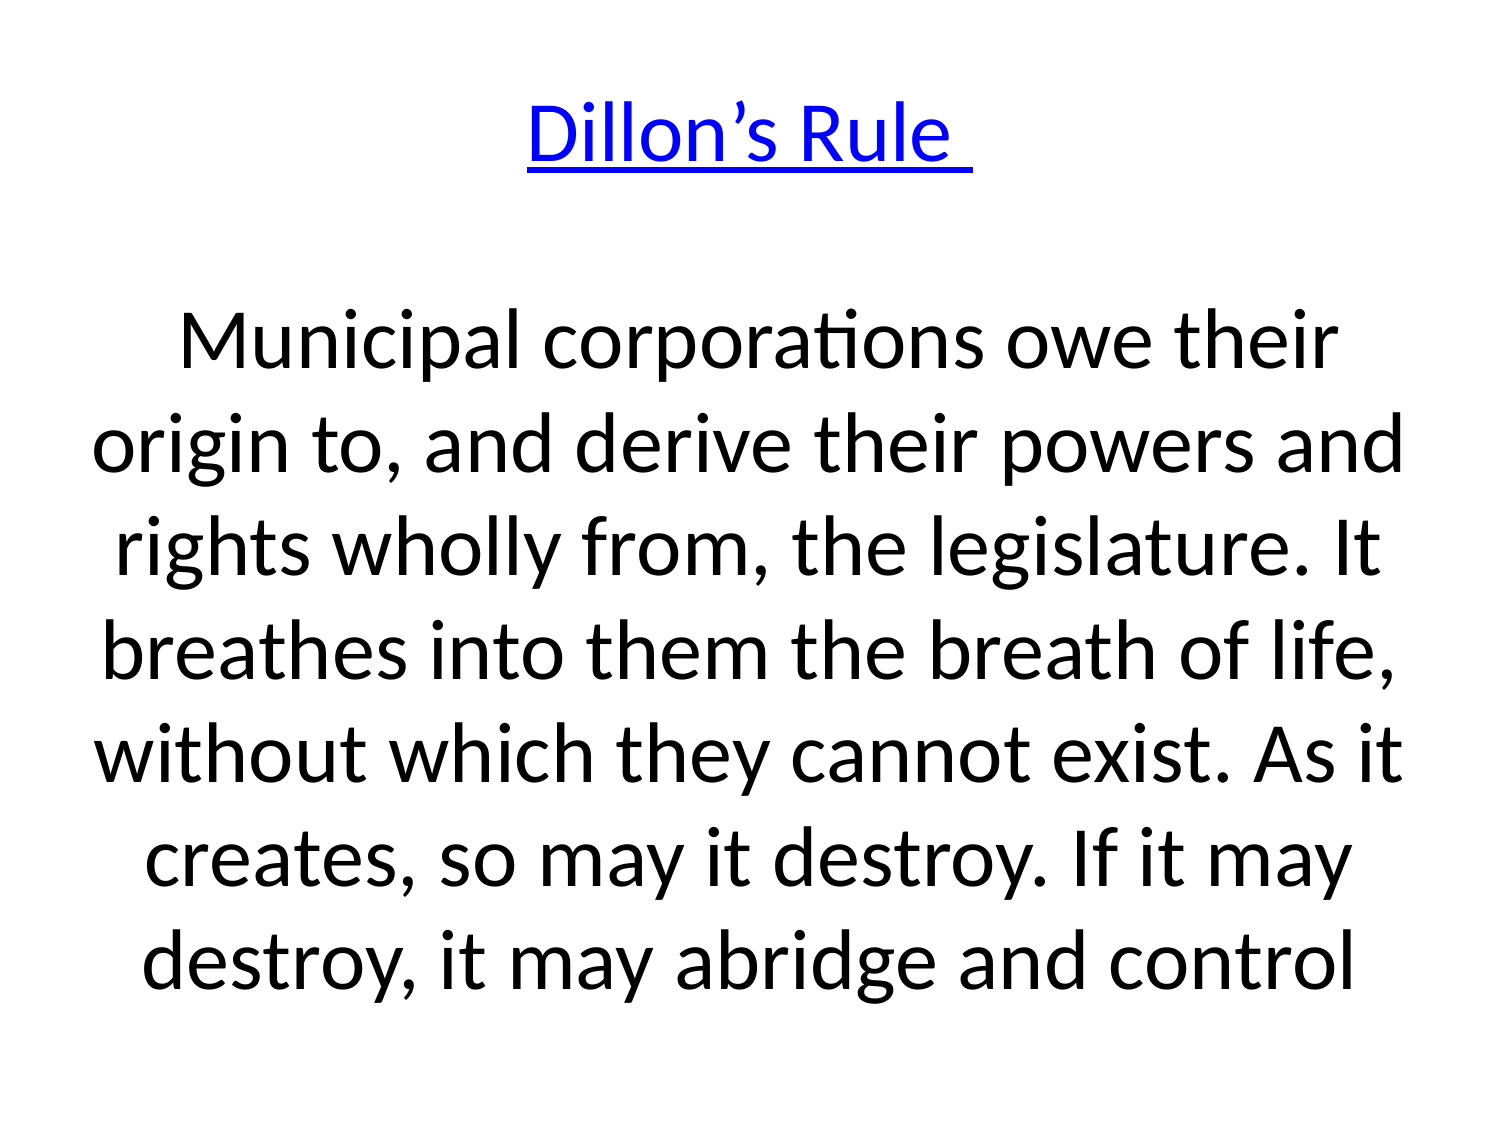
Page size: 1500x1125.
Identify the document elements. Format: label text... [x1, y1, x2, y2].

title Dillon’s Rule Municipal corporations owe their origin to, and derive their powers and rights wholly from, the legislature. It breathes into them the breath of life, without which they cannot exist. As it creates, so may it destroy. If it may destroy, it may abridge and control [74, 44, 1426, 1038]
